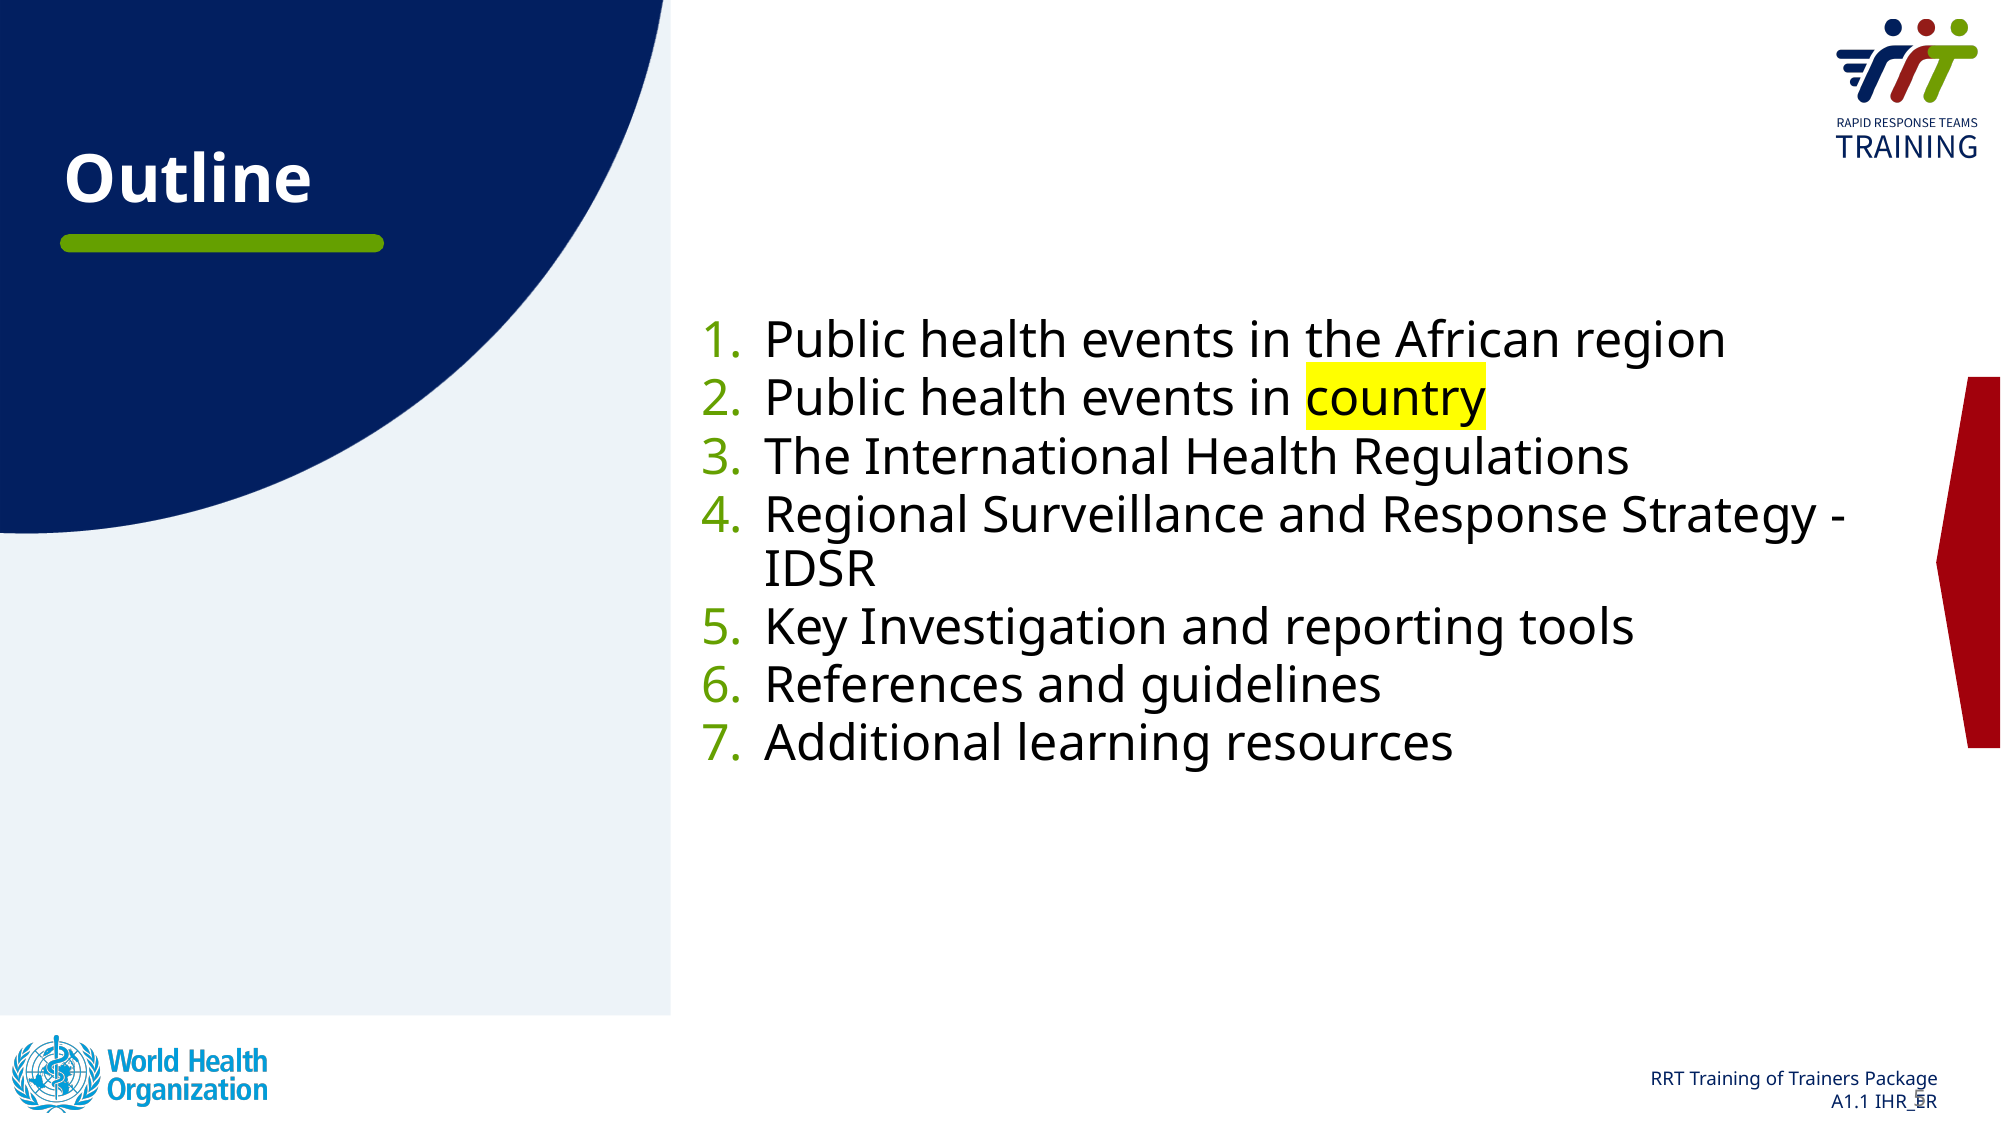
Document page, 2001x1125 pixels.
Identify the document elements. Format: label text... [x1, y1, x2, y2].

picture [1835, 19, 1978, 167]
picture [0, 0, 670, 538]
text_box [59, 234, 385, 253]
list Public health events in the African region Public health events in country The International Health Regulations Regional Surveillance and Response Strategy - IDSR Key Investigation and reporting tools References and guidelines Additional learning resources [700, 270, 1937, 1049]
picture [12, 1083, 48, 1113]
picture [12, 1035, 267, 1113]
title Outline [63, 144, 600, 225]
picture [58, 1050, 64, 1058]
